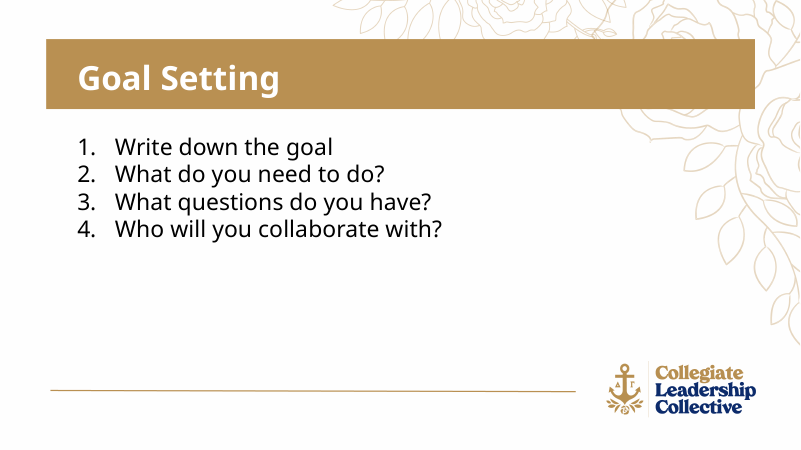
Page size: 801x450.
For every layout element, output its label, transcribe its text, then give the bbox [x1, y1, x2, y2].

list Goal Setting [62, 50, 738, 100]
list Write down the goal What do you need to do? What questions do you have? Who will you collaborate with? [62, 125, 738, 350]
picture [0, 0, 801, 450]
